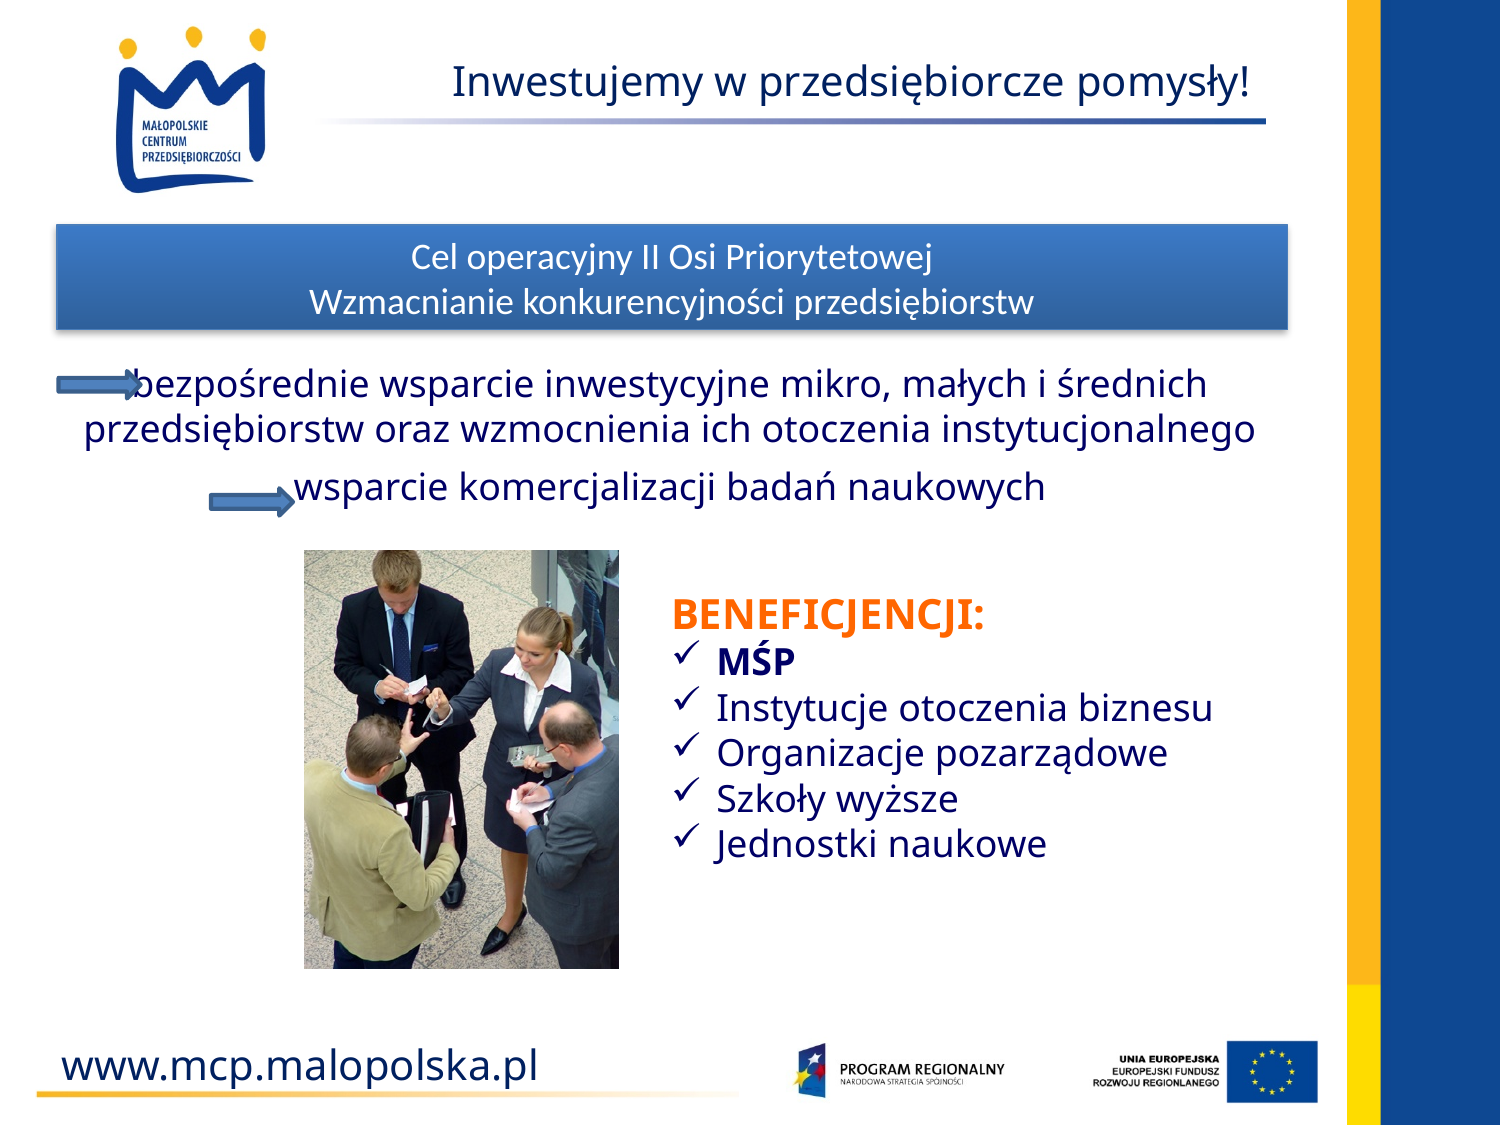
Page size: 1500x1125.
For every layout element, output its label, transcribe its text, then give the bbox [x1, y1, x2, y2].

text_box [56, 369, 143, 401]
picture [1077, 1034, 1325, 1108]
text_box Cel operacyjny II Osi Priorytetowej Wzmacnianie konkurencyjności przedsiębiorstw [56, 224, 1288, 330]
text_box bezpośrednie wsparcie inwestycyjne mikro, małych i średnich przedsiębiorstw oraz wzmocnienia ich otoczenia instytucjonalnego wsparcie komercjalizacji badań naukowych [51, 353, 1289, 516]
text_box [208, 486, 296, 518]
picture [304, 550, 619, 969]
text_box www.mcp.malopolska.pl [46, 1031, 758, 1097]
text_box Inwestujemy w przedsiębiorcze pomysły! [304, 46, 1266, 105]
picture [1347, 0, 1500, 1125]
picture [105, 23, 1266, 197]
picture [763, 1015, 1032, 1125]
picture [34, 1089, 739, 1099]
text_box BENEFICJENCJI: MŚP Instytucje otoczenia biznesu Organizacje pozarządowe Szkoły wyższe Jednostki naukowe [656, 585, 1269, 931]
